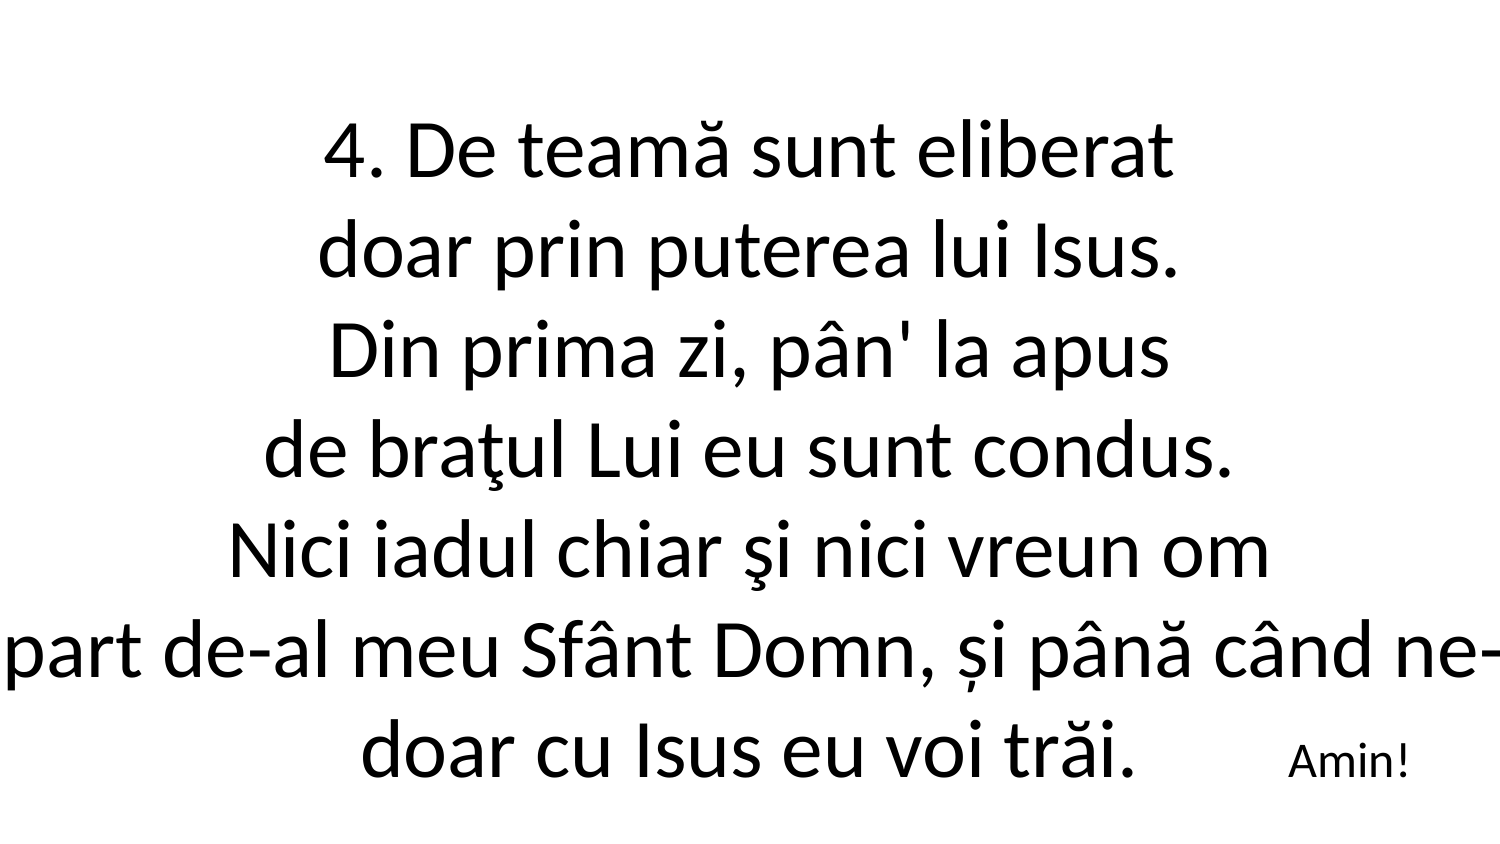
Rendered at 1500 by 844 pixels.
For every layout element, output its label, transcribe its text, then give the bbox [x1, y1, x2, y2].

text_box 4. De teamă sunt eliberat doar prin puterea lui Isus. Din prima zi, pân' la apus de braţul Lui eu sunt condus. Nici iadul chiar şi nici vreun om nu mă despart de-al meu Sfânt Domn, și până când ne-om întâlni doar cu Isus eu voi trăi. [0, 42, 1500, 802]
text_box Amin! [1273, 674, 1427, 795]
